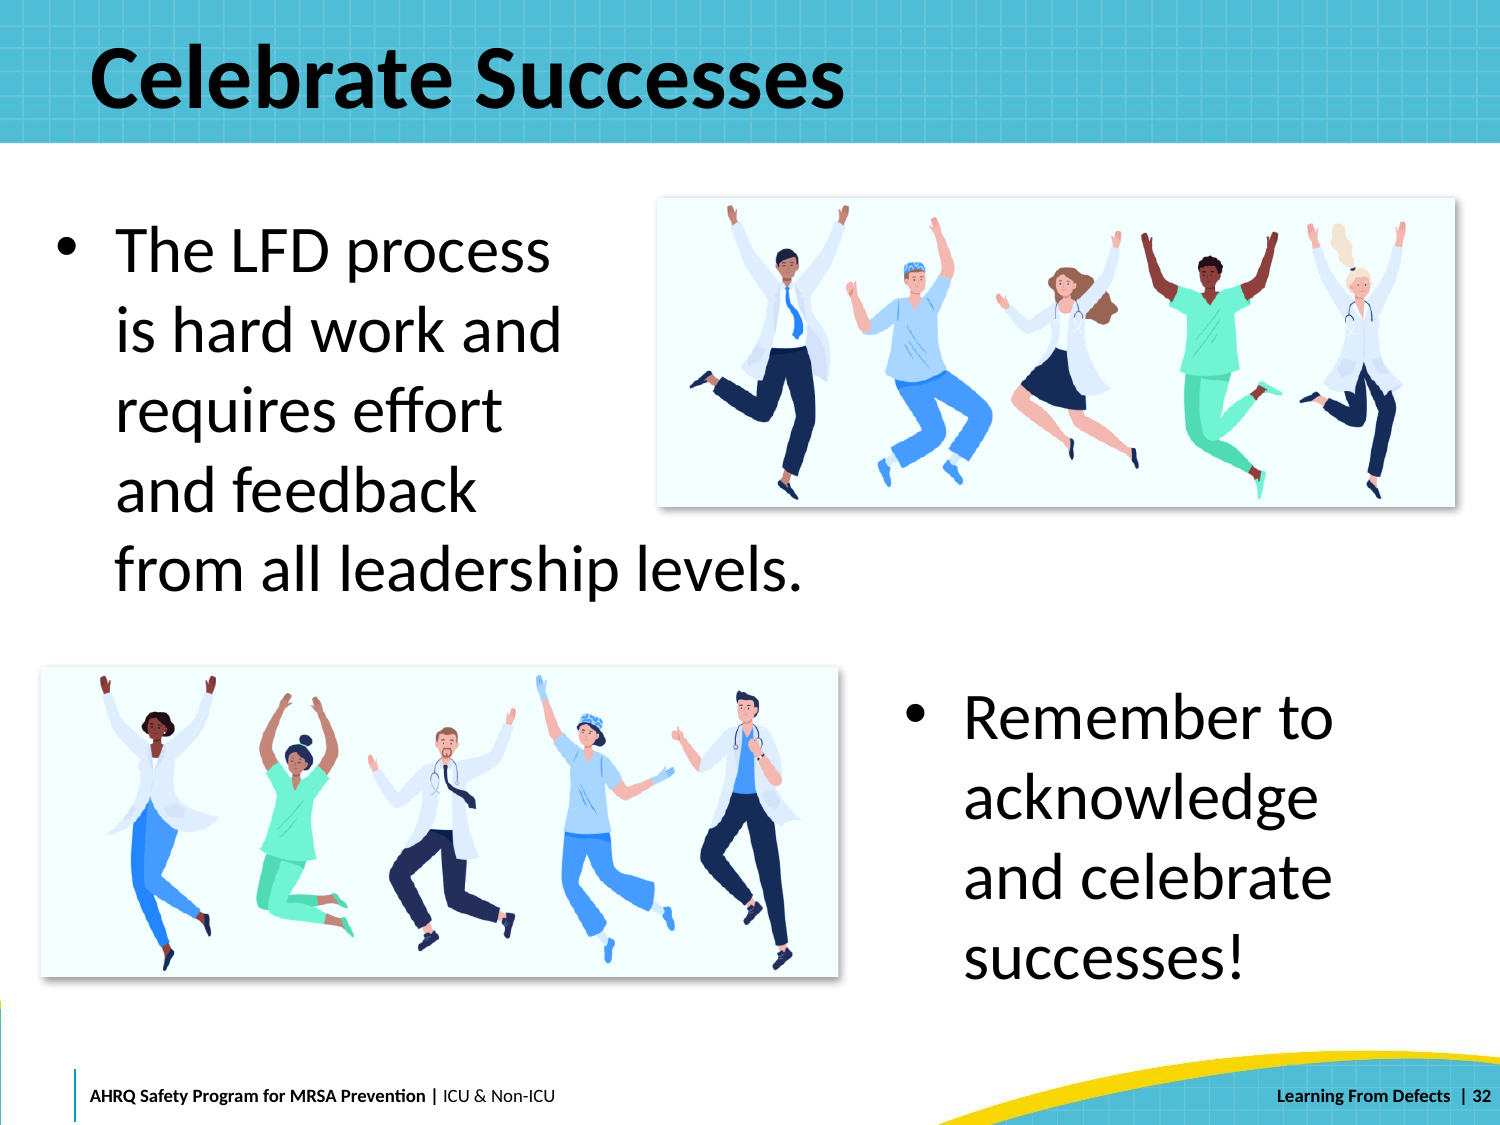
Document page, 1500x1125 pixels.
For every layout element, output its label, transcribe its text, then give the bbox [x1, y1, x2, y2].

list from all leadership levels. [99, 517, 944, 597]
list The LFD process is hard work and requires effort and feedback [40, 198, 621, 638]
slide_number | 32 [1455, 1065, 1500, 1125]
title Celebrate Successes [75, 0, 1425, 150]
picture [0, 0, 1500, 1125]
list Remember to acknowledge and celebrate successes! [888, 665, 1437, 1052]
